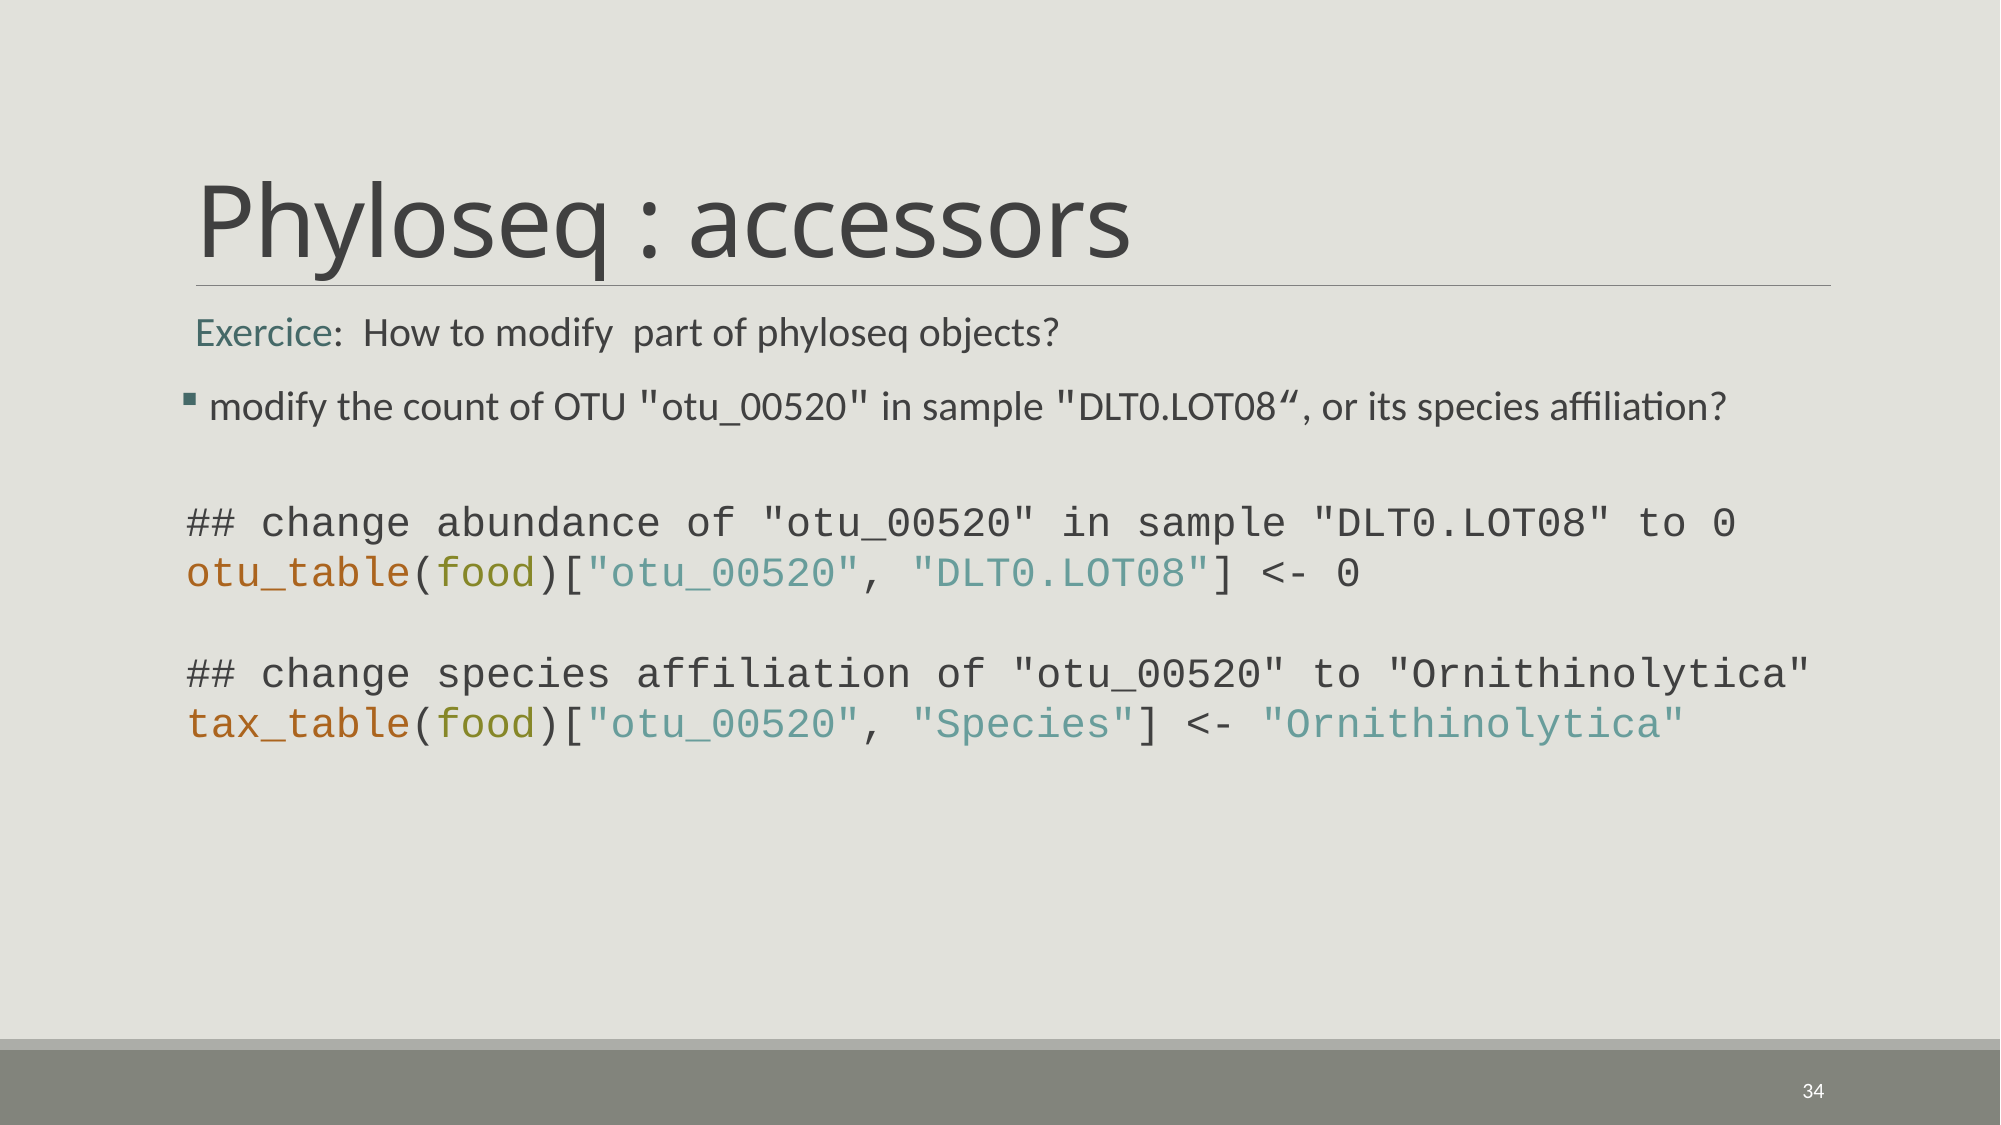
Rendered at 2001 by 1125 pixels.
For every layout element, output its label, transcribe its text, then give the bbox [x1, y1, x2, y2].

text_box ## change abundance of "otu_00520" in sample "DLT0.LOT08" to 0 otu_table(food)["otu_00520", "DLT0.LOT08"] <- 0 ## change species affiliation of "otu_00520" to "Ornithinolytica" tax_table(food)["otu_00520", "Species"] <- "Ornithinolytica" [185, 487, 2000, 1052]
title Phyloseq : accessors [180, 47, 1830, 285]
list Exercice: How to modify part of phyloseq objects? modify the count of OTU "otu_00520" in sample "DLT0.LOT08“, or its species affiliation? [180, 302, 1830, 963]
slide_number 34 [1624, 1059, 1840, 1120]
